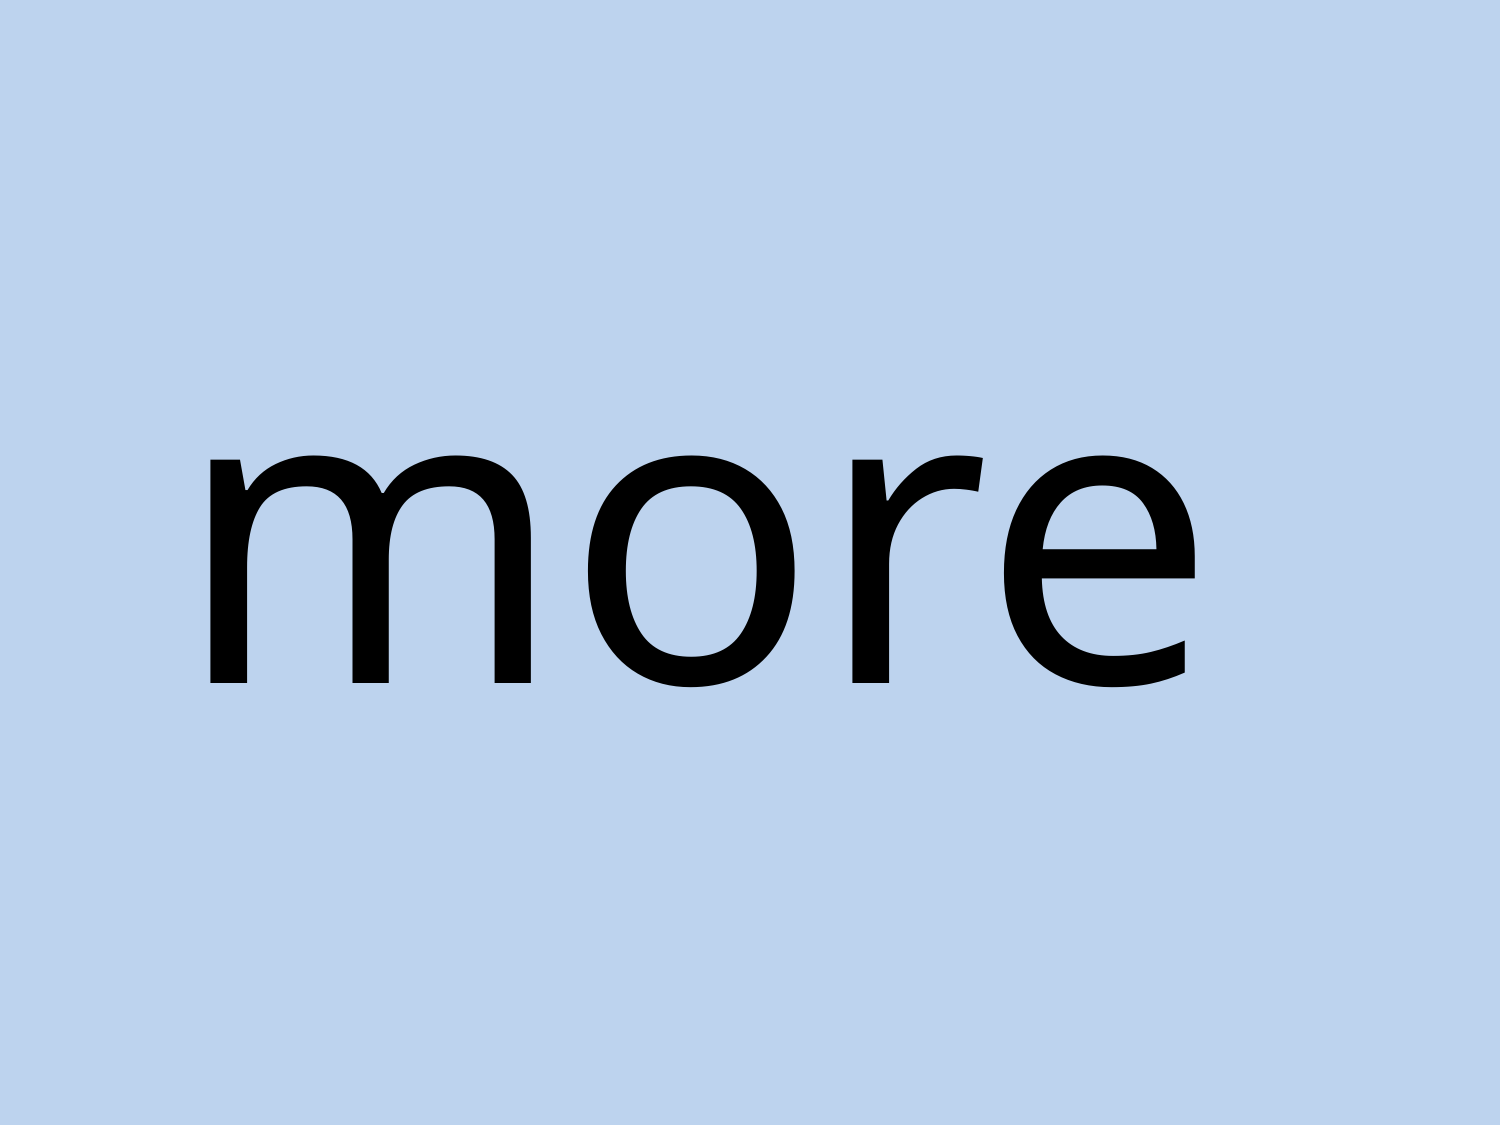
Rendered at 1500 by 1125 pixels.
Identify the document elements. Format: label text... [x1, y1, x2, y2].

text_box more [41, 259, 1459, 775]
